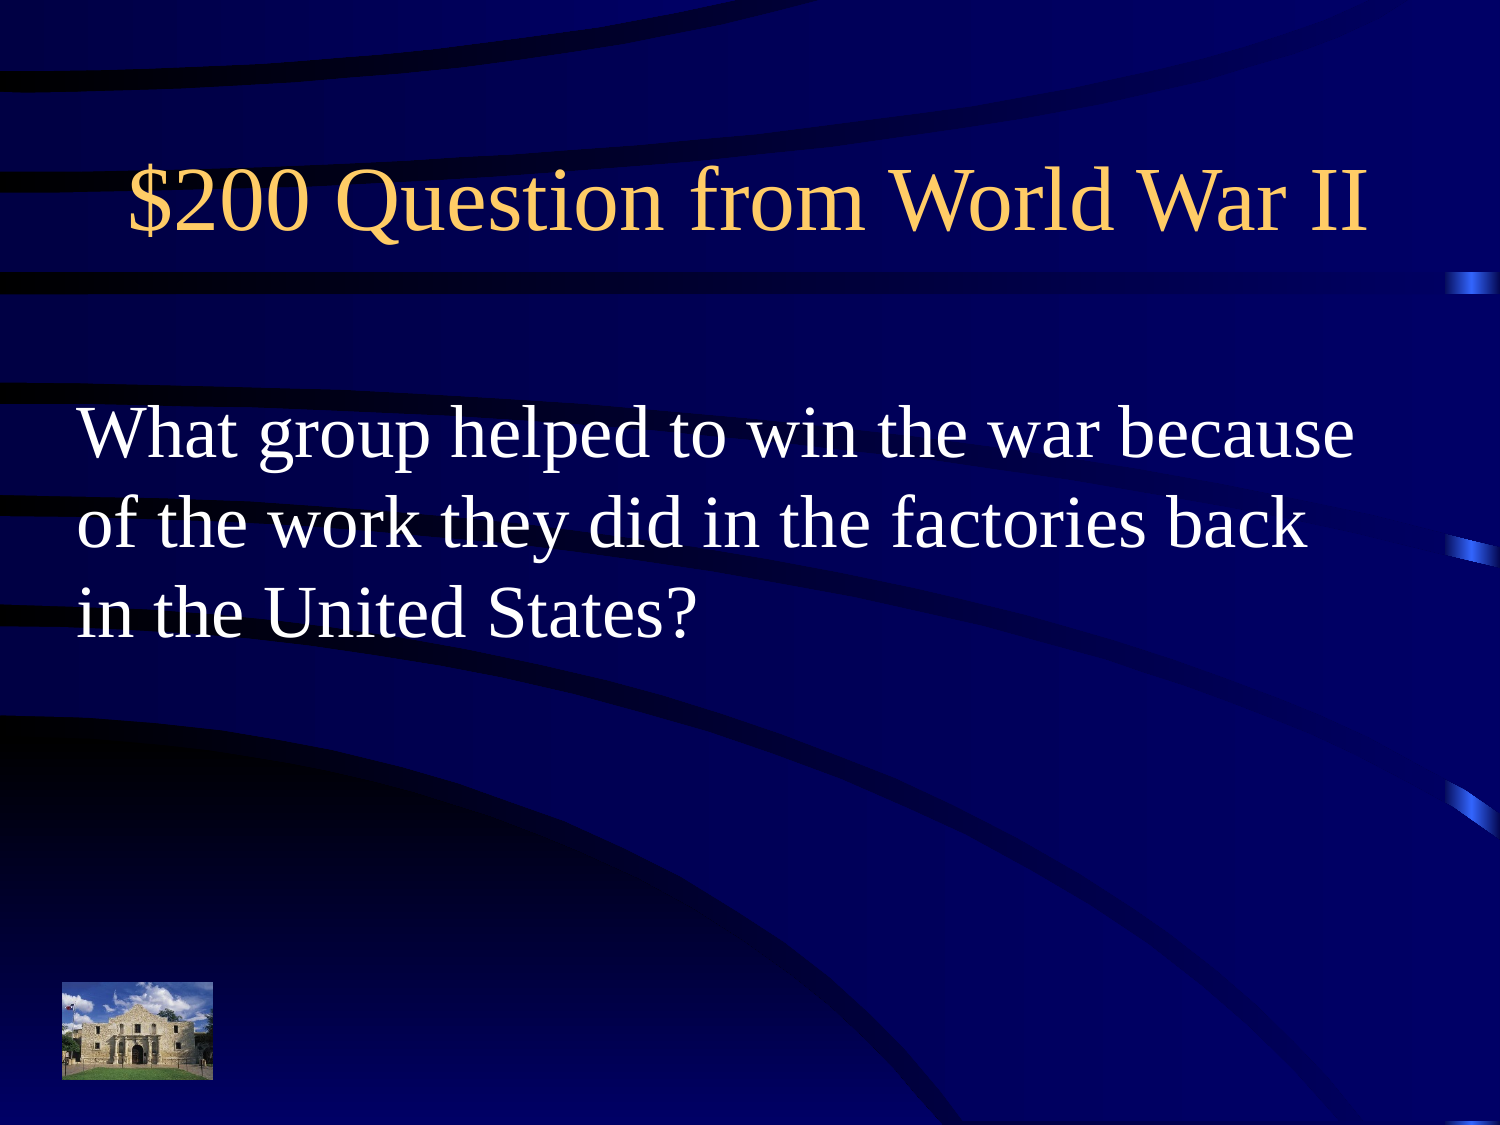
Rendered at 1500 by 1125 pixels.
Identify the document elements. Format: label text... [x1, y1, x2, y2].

picture [62, 982, 213, 1081]
text_box What group helped to win the war because of the work they did in the factories back in the United States? [61, 374, 1388, 660]
title $200 Question from World War II [112, 99, 1388, 288]
